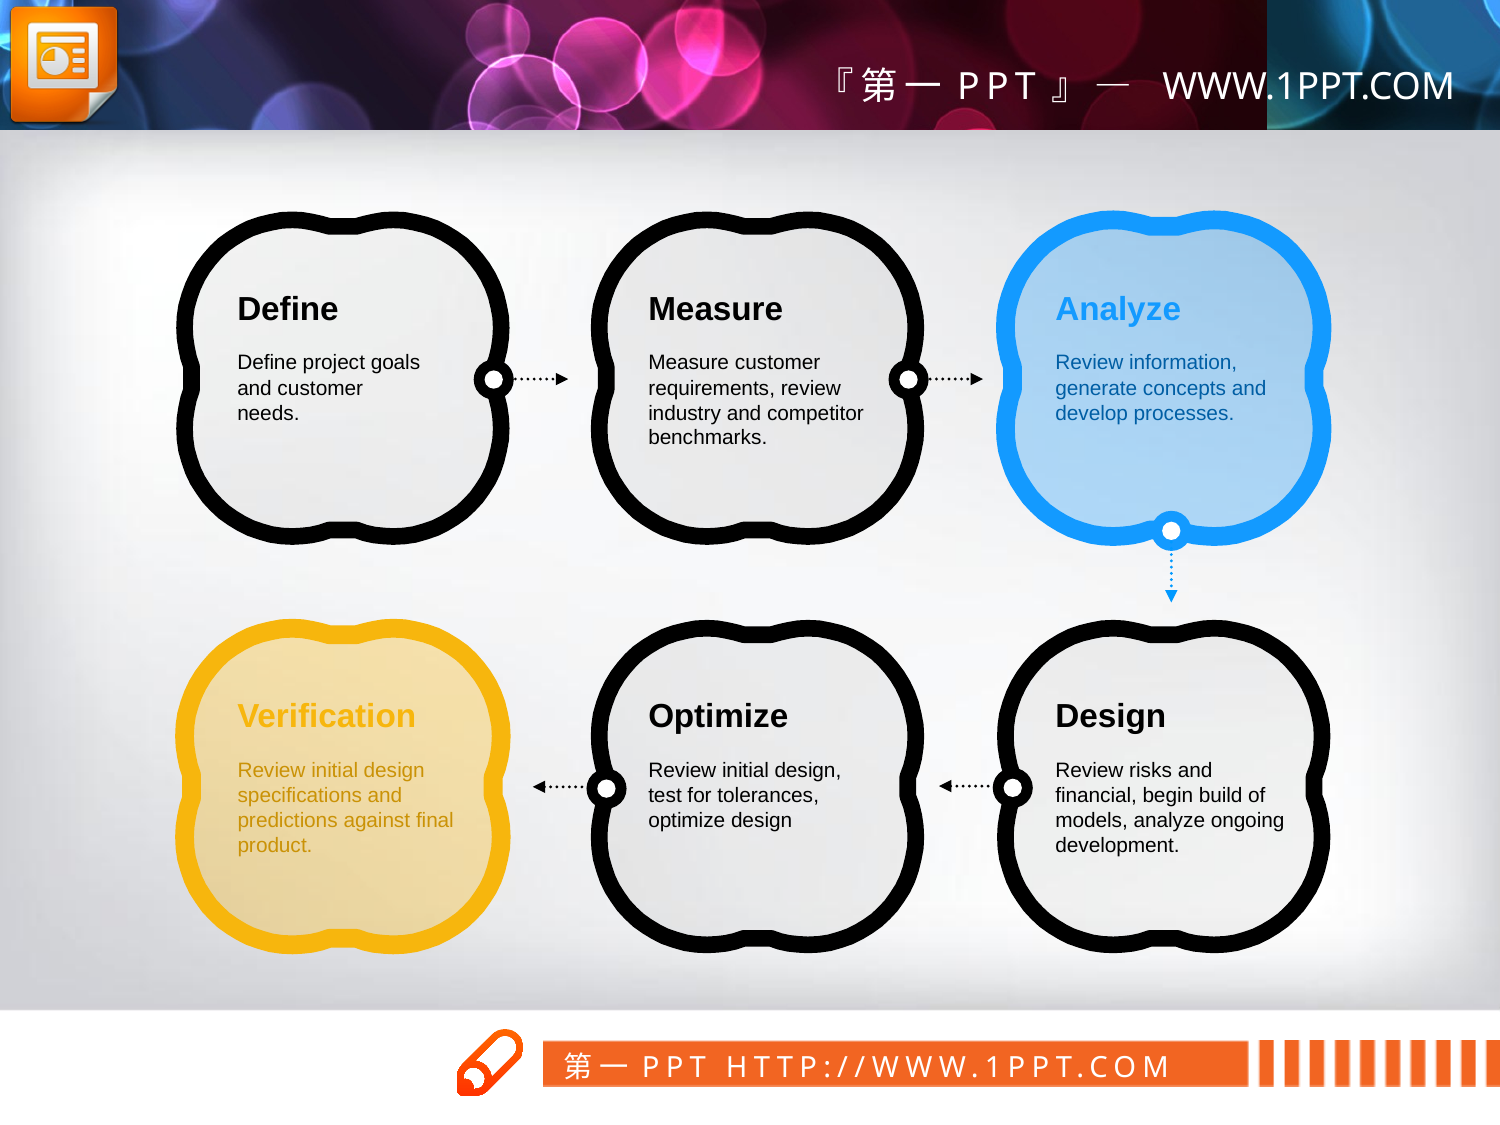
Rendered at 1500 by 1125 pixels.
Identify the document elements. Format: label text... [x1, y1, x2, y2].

text_box Measure customer requirements, review industry and competitor benchmarks. [633, 341, 894, 457]
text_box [888, 359, 984, 400]
text_box Optimize [633, 679, 826, 742]
text_box Review information, generate concepts and develop processes. [1040, 341, 1301, 432]
text_box Analyze [1040, 272, 1233, 335]
text_box Design [1040, 679, 1233, 742]
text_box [532, 768, 627, 809]
text_box [184, 628, 502, 945]
text_box [599, 219, 916, 537]
text_box Review initial design, test for tolerances, optimize design [633, 749, 894, 839]
text_box [184, 219, 502, 537]
text_box [1005, 219, 1323, 537]
text_box Verification [222, 679, 458, 742]
picture [0, 0, 1500, 1012]
picture [543, 1040, 1500, 1087]
text_box Review risks and financial, begin build of models, analyze ongoing development. [1040, 749, 1301, 864]
text_box [1005, 628, 1323, 945]
text_box Define [222, 272, 415, 335]
text_box Measure [633, 272, 826, 335]
text_box [599, 628, 916, 945]
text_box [1151, 510, 1192, 603]
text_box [938, 767, 1033, 809]
text_box Review initial design specifications and predictions against final product. [222, 749, 483, 864]
text_box Define project goals and customer needs. [222, 341, 444, 432]
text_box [473, 359, 569, 400]
